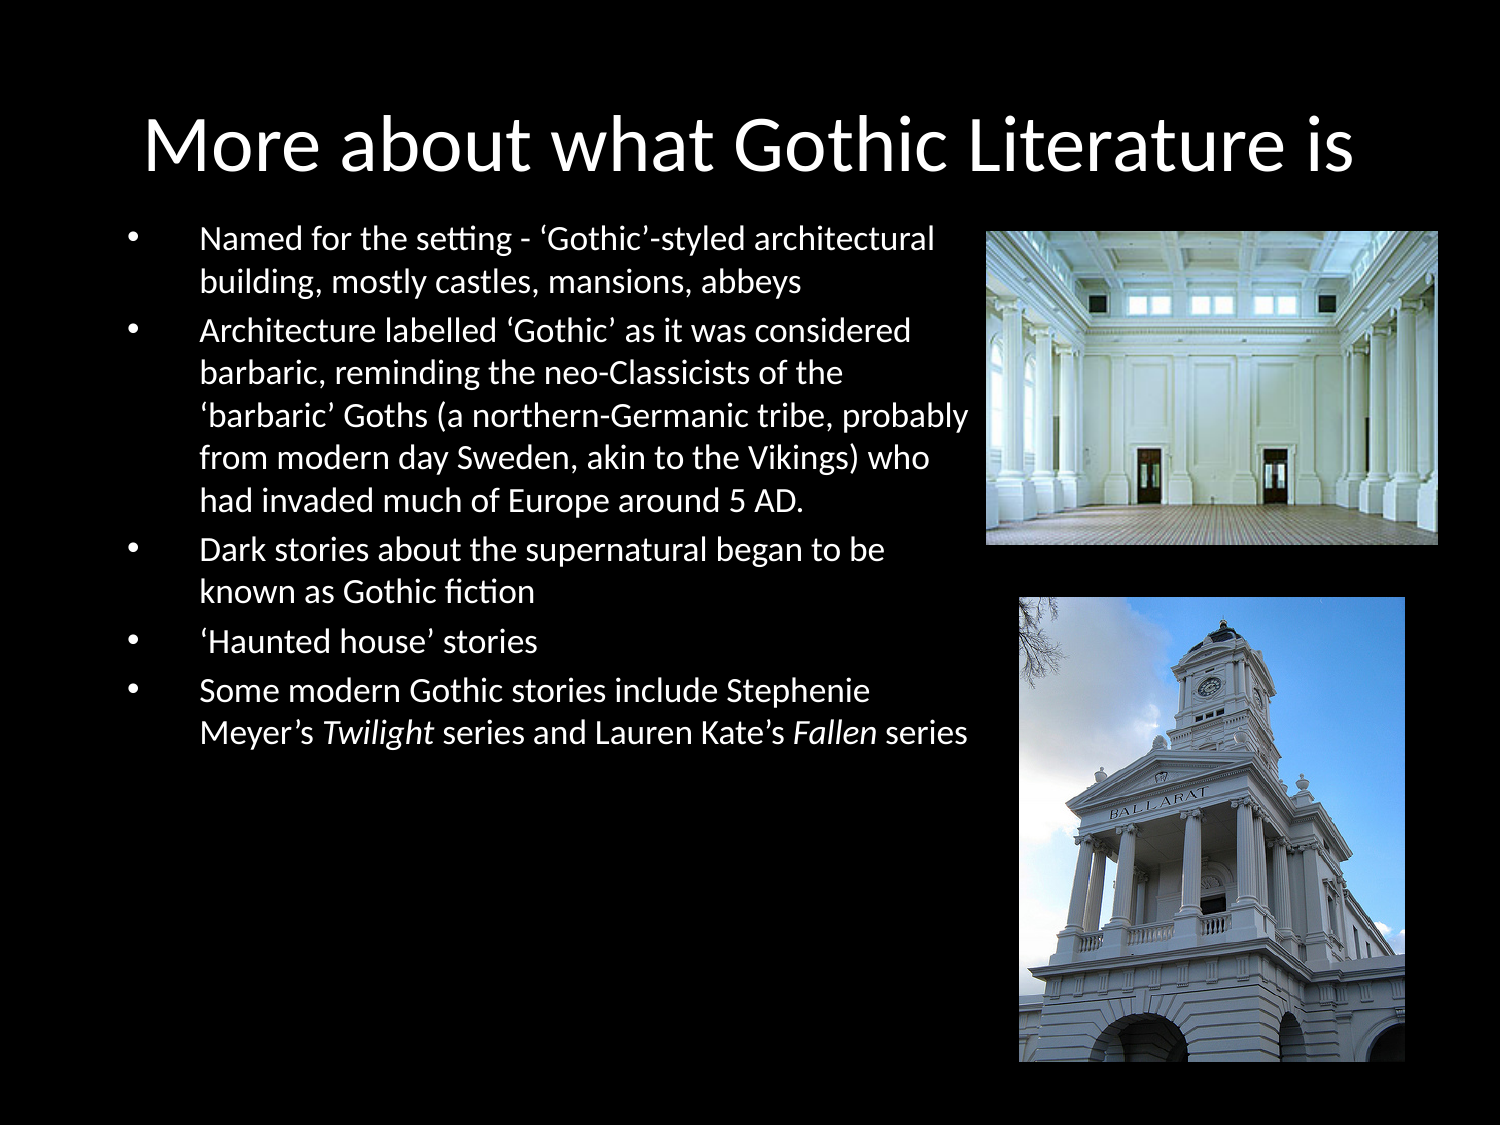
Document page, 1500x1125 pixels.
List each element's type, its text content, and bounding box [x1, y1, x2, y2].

title More about what Gothic Literature is [75, 45, 1425, 233]
picture [985, 231, 1438, 545]
list Named for the setting - ‘Gothic’-styled architectural building, mostly castles, mansions, abbeys Architecture labelled ‘Gothic’ as it was considered barbaric, reminding the neo-Classicists of the ‘barbaric’ Goths (a northern-Germanic tribe, probably from modern day Sweden, akin to the Vikings) who had invaded much of Europe around 5 AD. Dark stories about the supernatural began to be known as Gothic fiction ‘Haunted house’ stories Some modern Gothic stories include Stephenie Meyer’s Twilight series and Lauren Kate’s Fallen series [112, 208, 987, 848]
picture [1019, 597, 1405, 1062]
